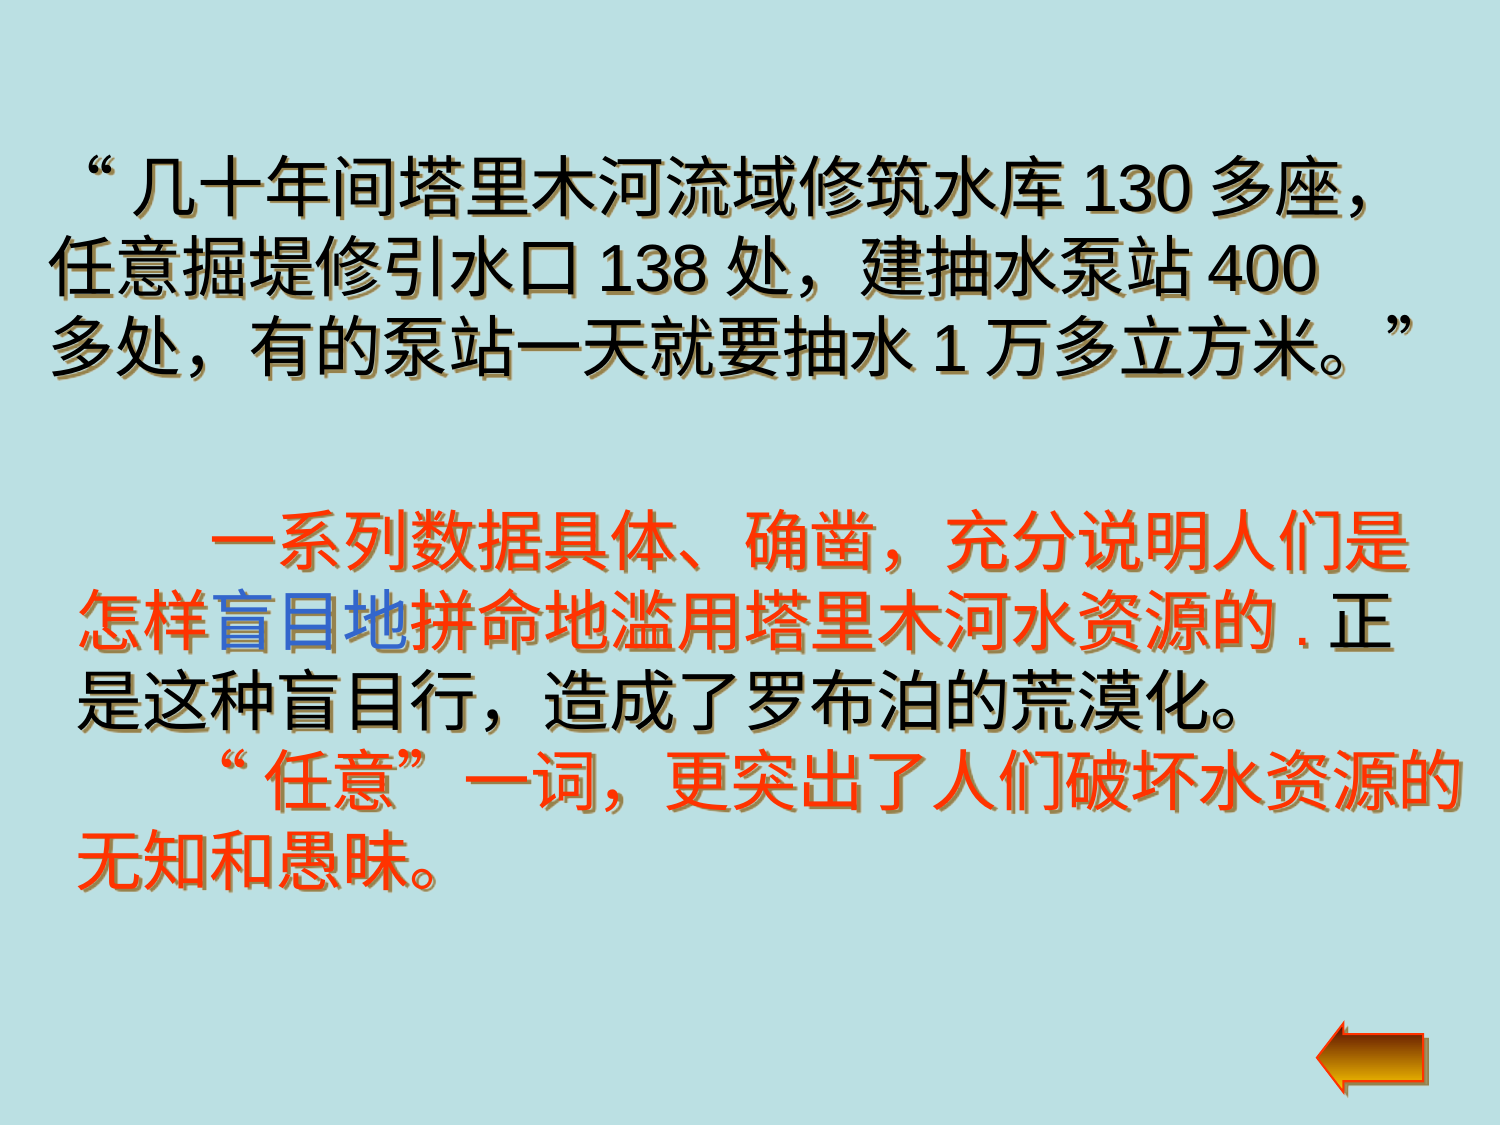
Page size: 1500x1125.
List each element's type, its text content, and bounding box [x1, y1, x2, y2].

text_box 一系列数据具体、确凿，充分说明人们是 怎样盲目地拼命地滥用塔里木河水资源的.正 是这种盲目行，造成了罗布泊的荒漠化。 “任意”一词，更突出了人们破坏水资源的 无知和愚昧。 [60, 491, 1480, 907]
text_box [1316, 1023, 1424, 1093]
text_box “几十年间塔里木河流域修筑水库130多座， 任意掘堤修引水口138处，建抽水泵站400 多处，有的泵站一天就要抽水1万多立方米。” [33, 137, 1467, 393]
